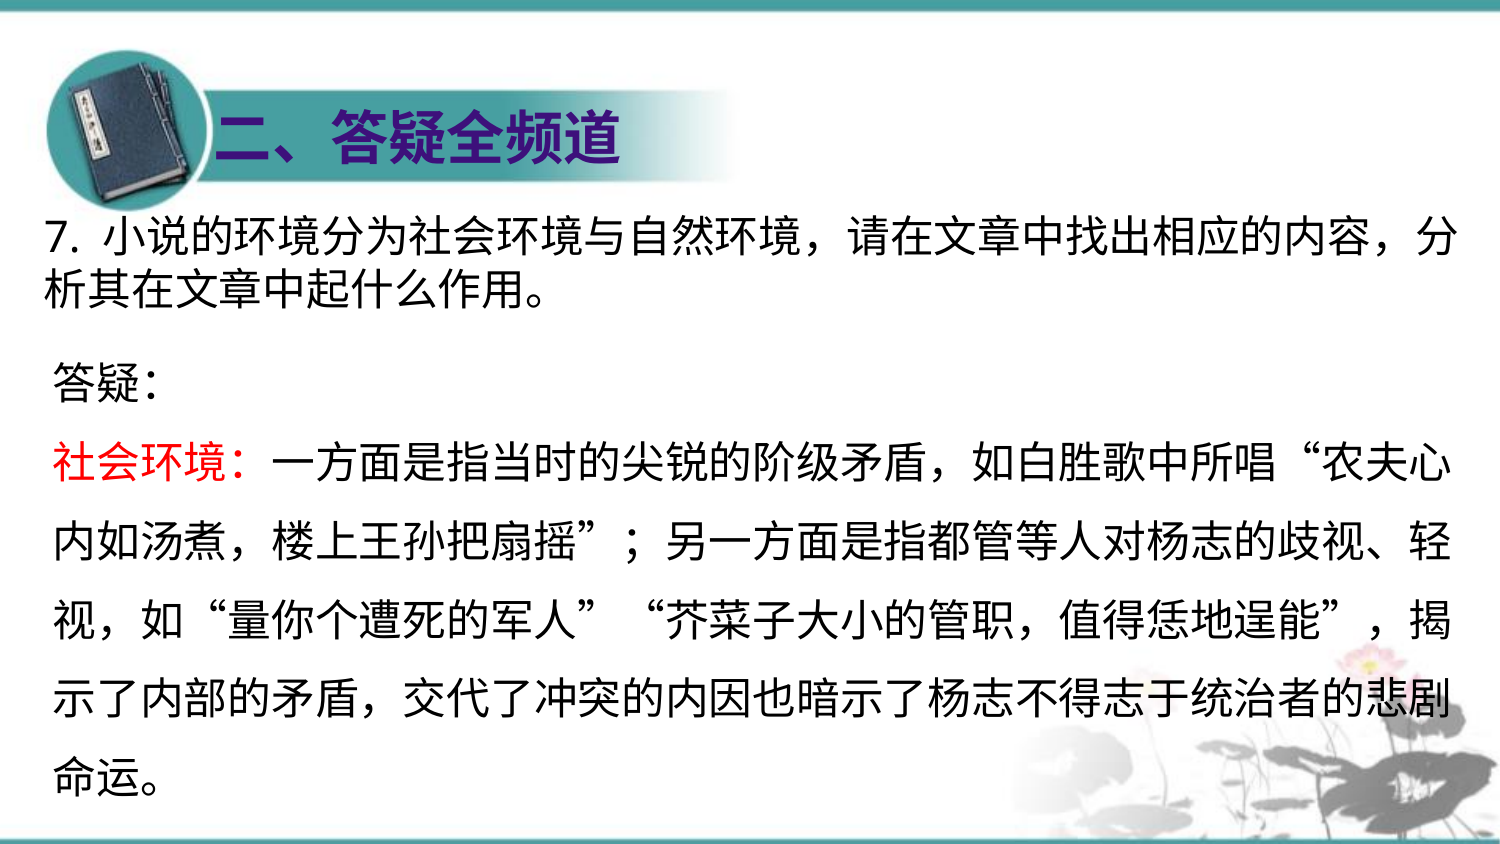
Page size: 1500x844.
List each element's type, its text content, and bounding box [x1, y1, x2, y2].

text_box 答疑： 社会环境：一方面是指当时的尖锐的阶级矛盾，如白胜歌中所唱“农夫心内如汤煮，楼上王孙把扇摇”；另一方面是指都管等人对杨志的歧视、轻视，如“量你个遭死的军人”“芥菜子大小的管职，值得恁地逞能”，揭示了内部的矛盾，交代了冲突的内因也暗示了杨志不得志于统治者的悲剧命运。 [37, 322, 1492, 810]
text_box 二、答疑全频道 [199, 93, 1249, 179]
picture [0, 0, 1500, 844]
text_box 7. 小说的环境分为社会环境与自然环境，请在文章中找出相应的内容，分析其在文章中起什么作用。 [29, 201, 1500, 322]
